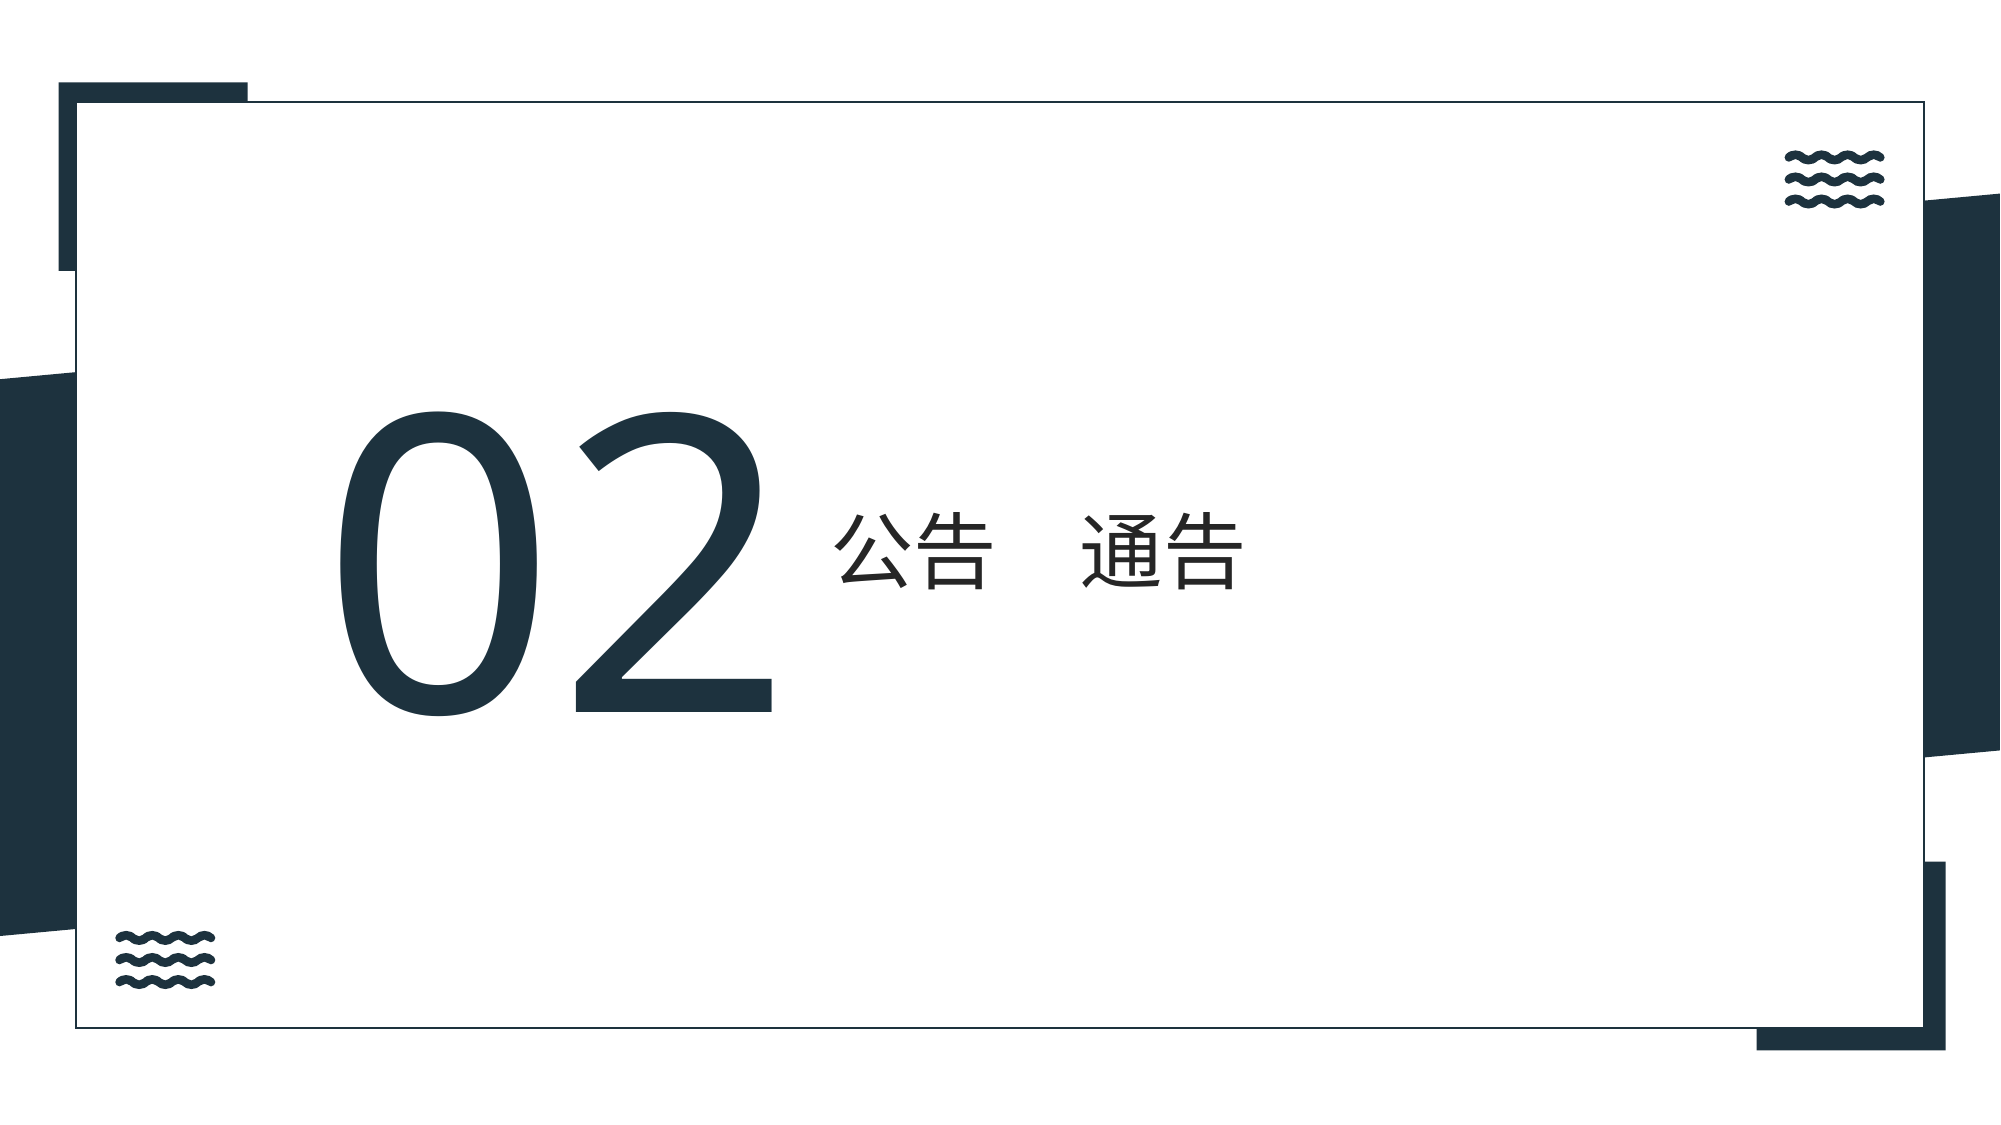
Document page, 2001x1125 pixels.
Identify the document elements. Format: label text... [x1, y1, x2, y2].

text_box 02 [216, 290, 898, 803]
text_box [0, 371, 75, 938]
text_box 公告 通告 [815, 491, 1622, 606]
text_box [115, 975, 216, 990]
text_box [75, 101, 1925, 1029]
text_box [1784, 194, 1885, 209]
text_box [115, 952, 216, 968]
text_box [1756, 861, 1947, 1051]
text_box [58, 81, 249, 272]
text_box [1784, 150, 1885, 165]
text_box [1925, 192, 2000, 759]
text_box [115, 930, 216, 946]
text_box [1784, 172, 1885, 187]
